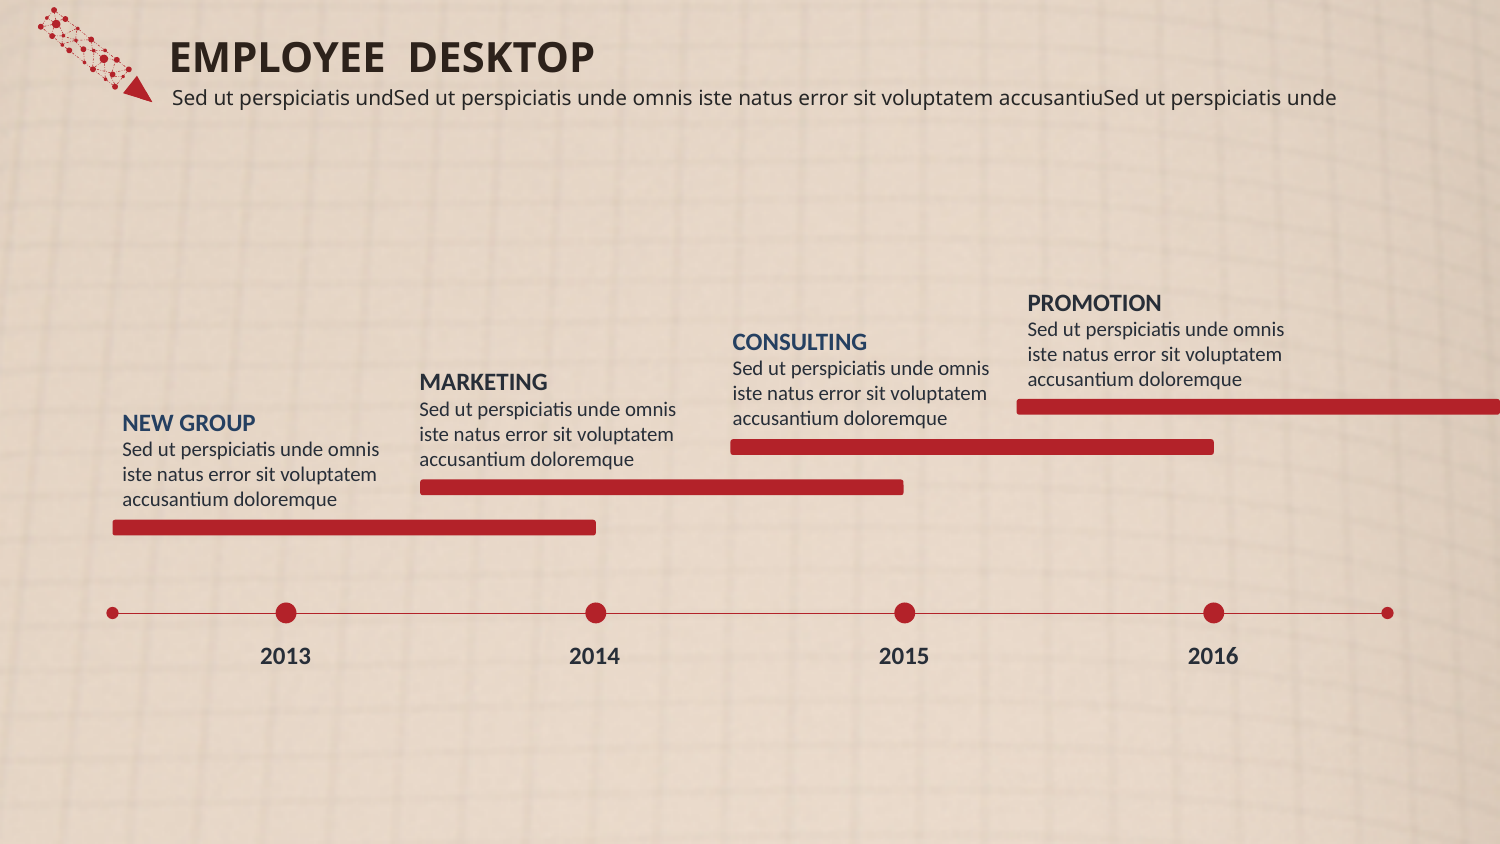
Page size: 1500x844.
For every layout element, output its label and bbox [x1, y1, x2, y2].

picture [0, 0, 1500, 844]
text_box [39, 4, 154, 108]
